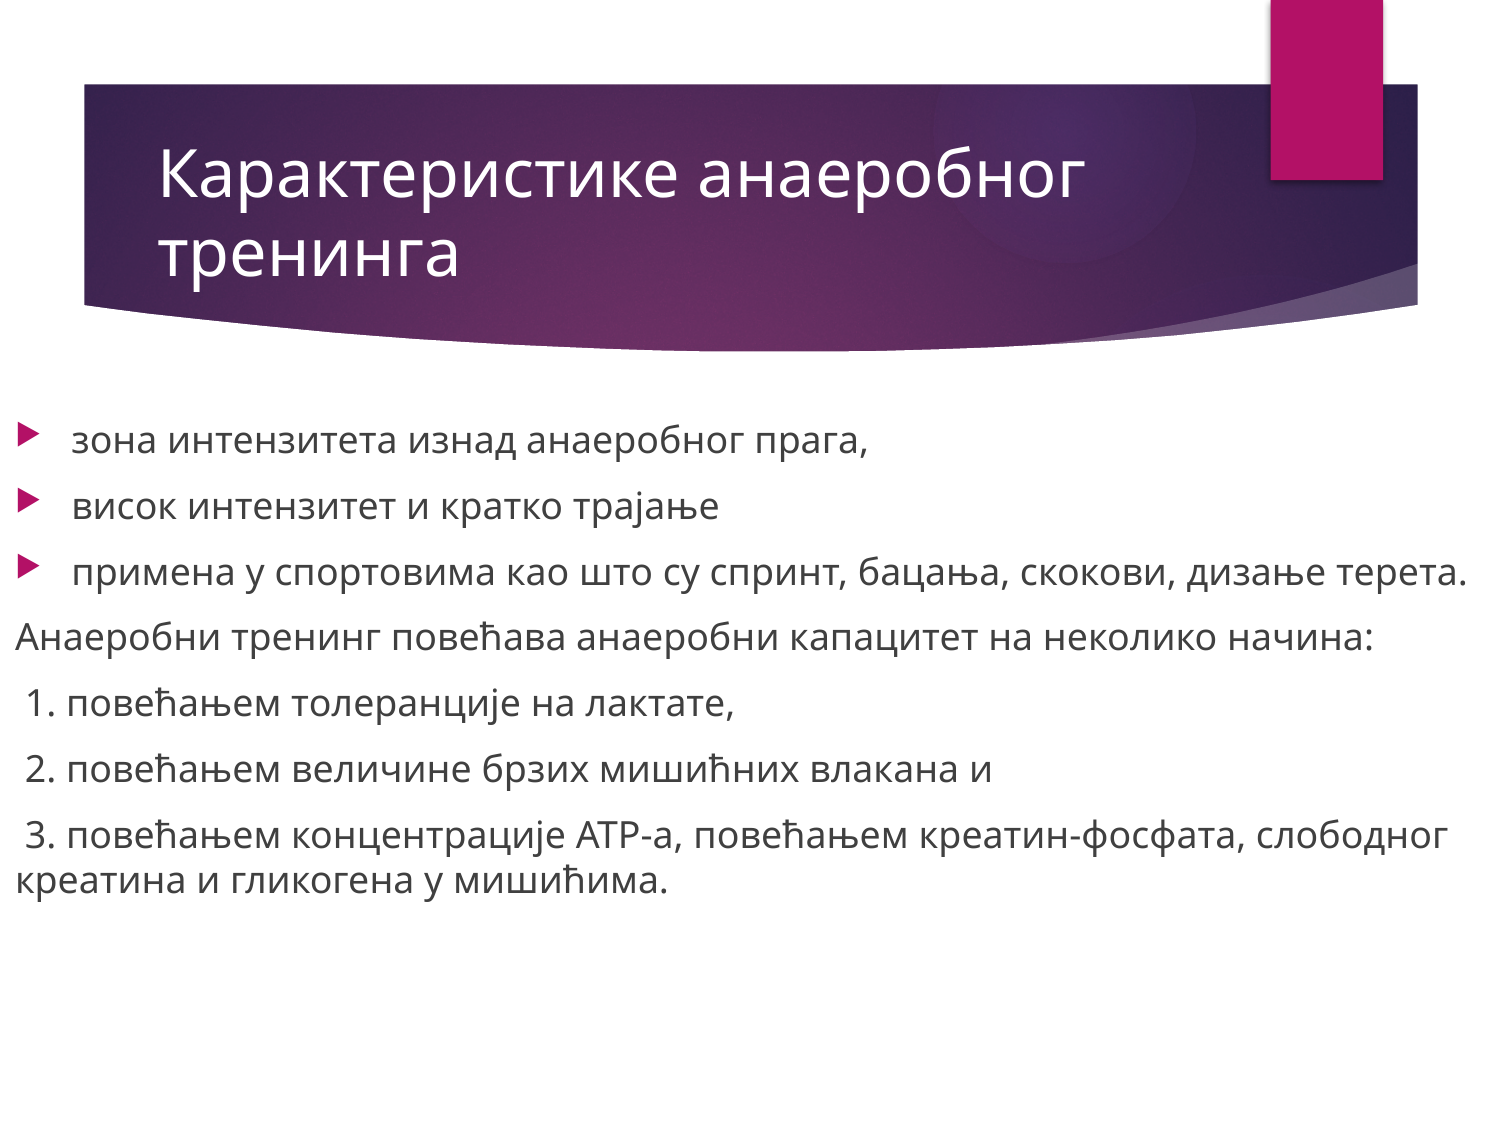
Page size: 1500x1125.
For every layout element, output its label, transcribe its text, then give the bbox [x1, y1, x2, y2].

list зона интензитета изнад анаеробног прага, висок интензитет и кратко трајање примена у спортовима као што су спринт, бацања, скокови, дизање терета. Анаеробни тренинг повећава анаеробни капацитет на неколико начина: 1. повећањем толеранције на лактате, 2. повећањем величине брзих мишићних влакана и 3. повећањем концентрације ATP-а, повећањем креатин-фосфата, слободног креатина и гликогена у мишићима. [0, 408, 1500, 988]
title Карактеристике анаеробног тренинга [142, 152, 1183, 269]
